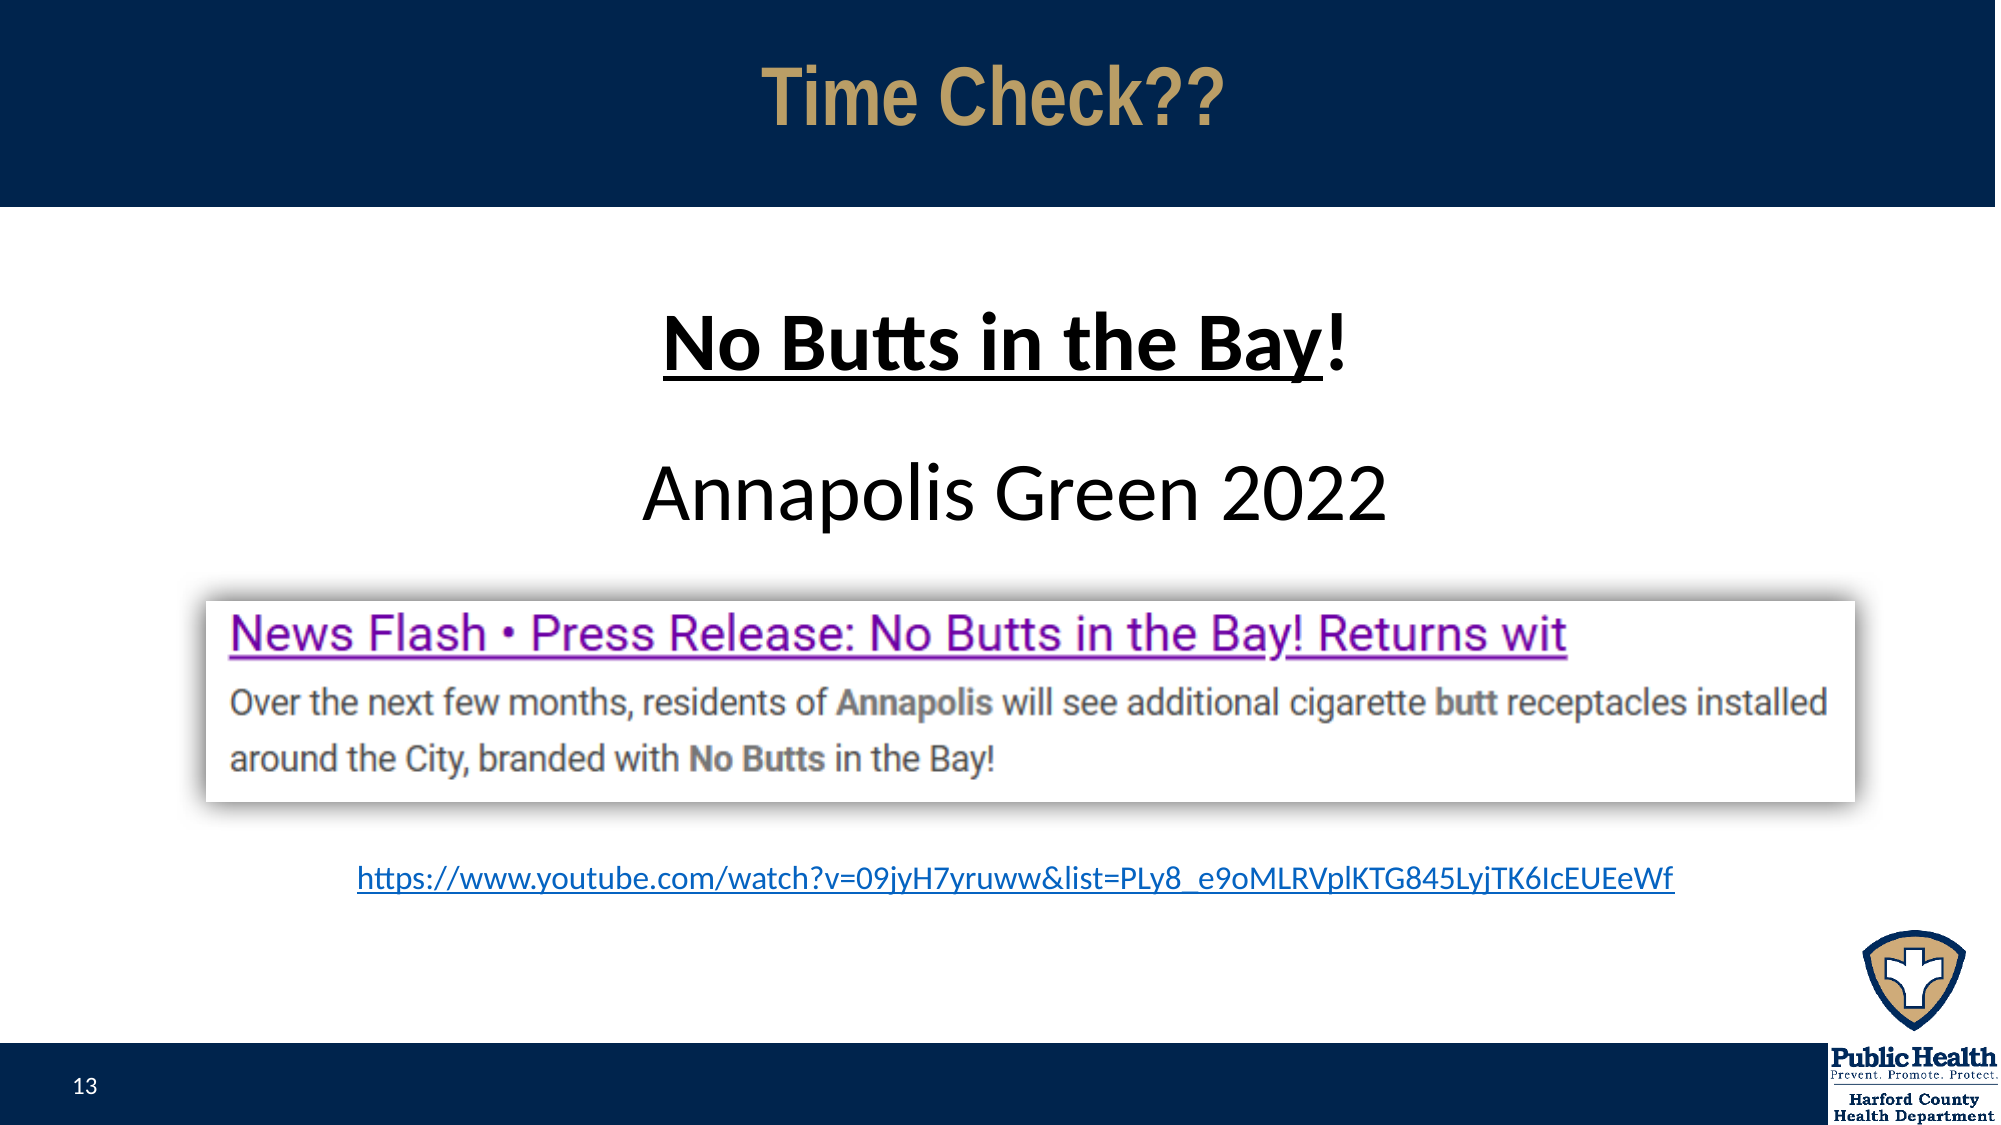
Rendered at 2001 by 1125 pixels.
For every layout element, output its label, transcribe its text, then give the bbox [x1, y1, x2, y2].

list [1828, 927, 2000, 1125]
text_box [0, 1043, 1828, 1125]
slide_number 13 [0, 1044, 113, 1125]
picture [206, 601, 1855, 802]
title Time Check?? [0, 0, 1995, 207]
text_box No Butts in the Bay! Annapolis Green 2022 https://www.youtube.com/watch?v=09jyH7yruww&list=PLy8_e9oMLRVplKTG845LyjTK6IcEUEeWf [42, 229, 1915, 904]
